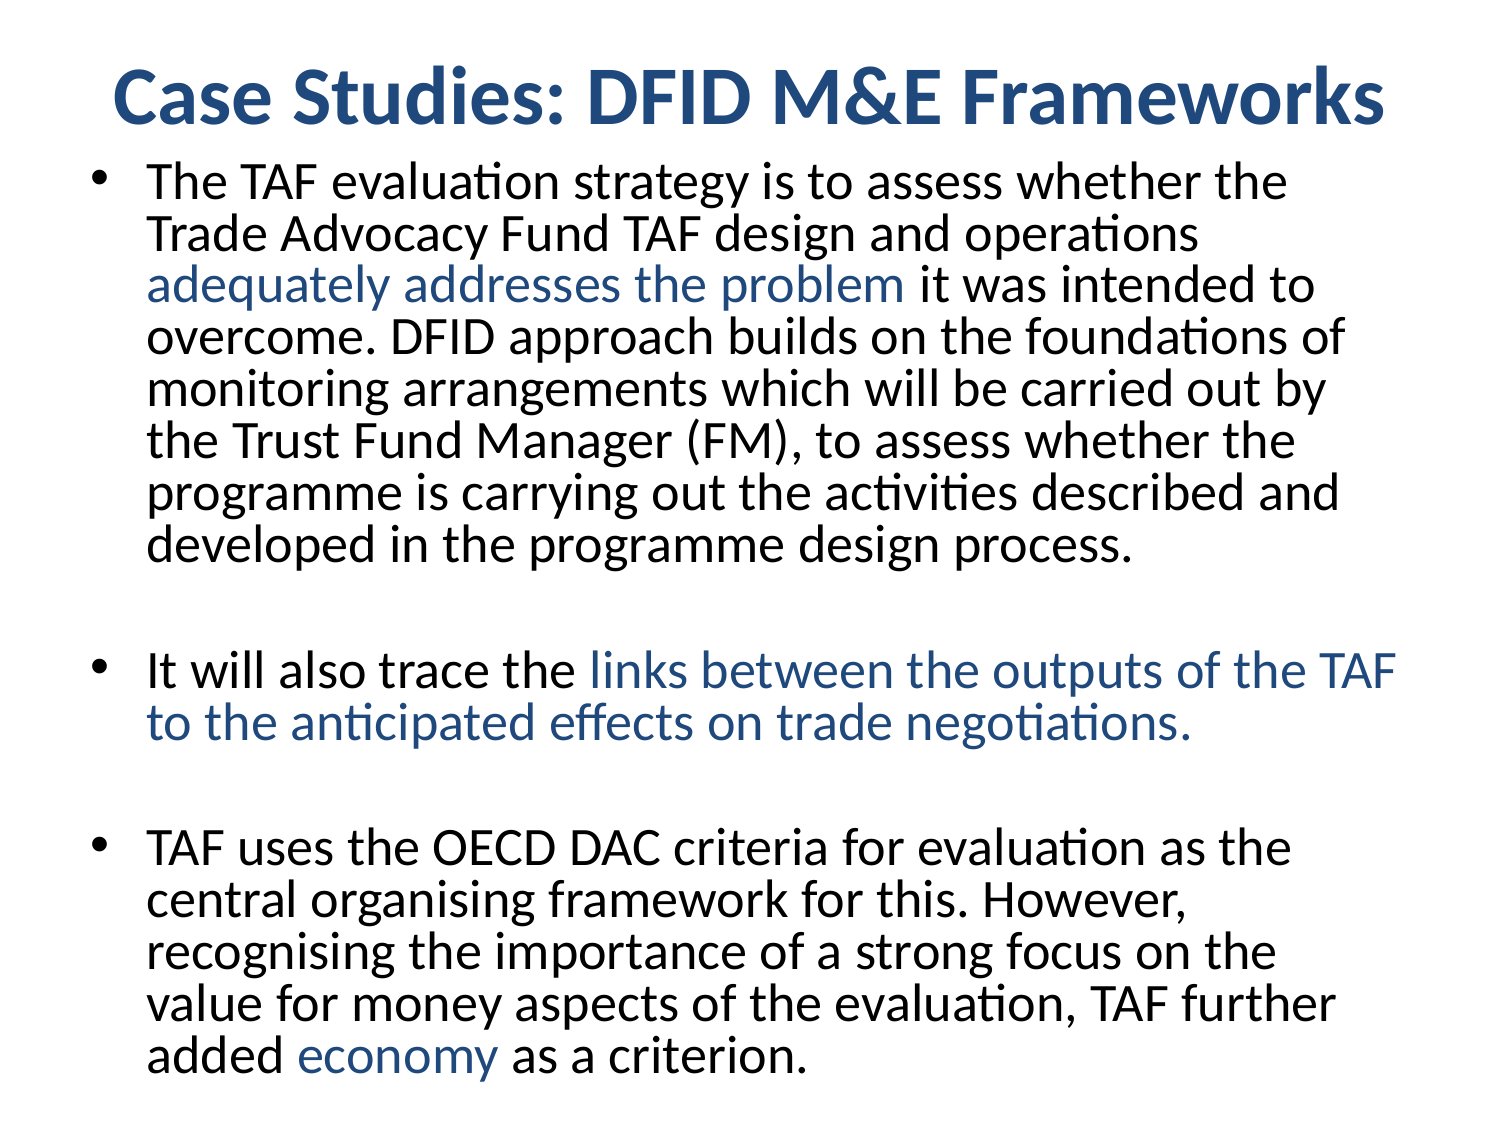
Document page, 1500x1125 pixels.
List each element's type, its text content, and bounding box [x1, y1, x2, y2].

list The TAF evaluation strategy is to assess whether the Trade Advocacy Fund TAF design and operations adequately addresses the problem it was intended to overcome. DFID approach builds on the foundations of monitoring arrangements which will be carried out by the Trust Fund Manager (FM), to assess whether the programme is carrying out the activities described and developed in the programme design process. It will also trace the links between the outputs of the TAF to the anticipated effects on trade negotiations. TAF uses the OECD DAC criteria for evaluation as the central organising framework for this. However, recognising the importance of a strong focus on the value for money aspects of the evaluation, TAF further added economy as a criterion. [74, 149, 1426, 1101]
title Case Studies: DFID M&E Frameworks [74, 44, 1426, 138]
